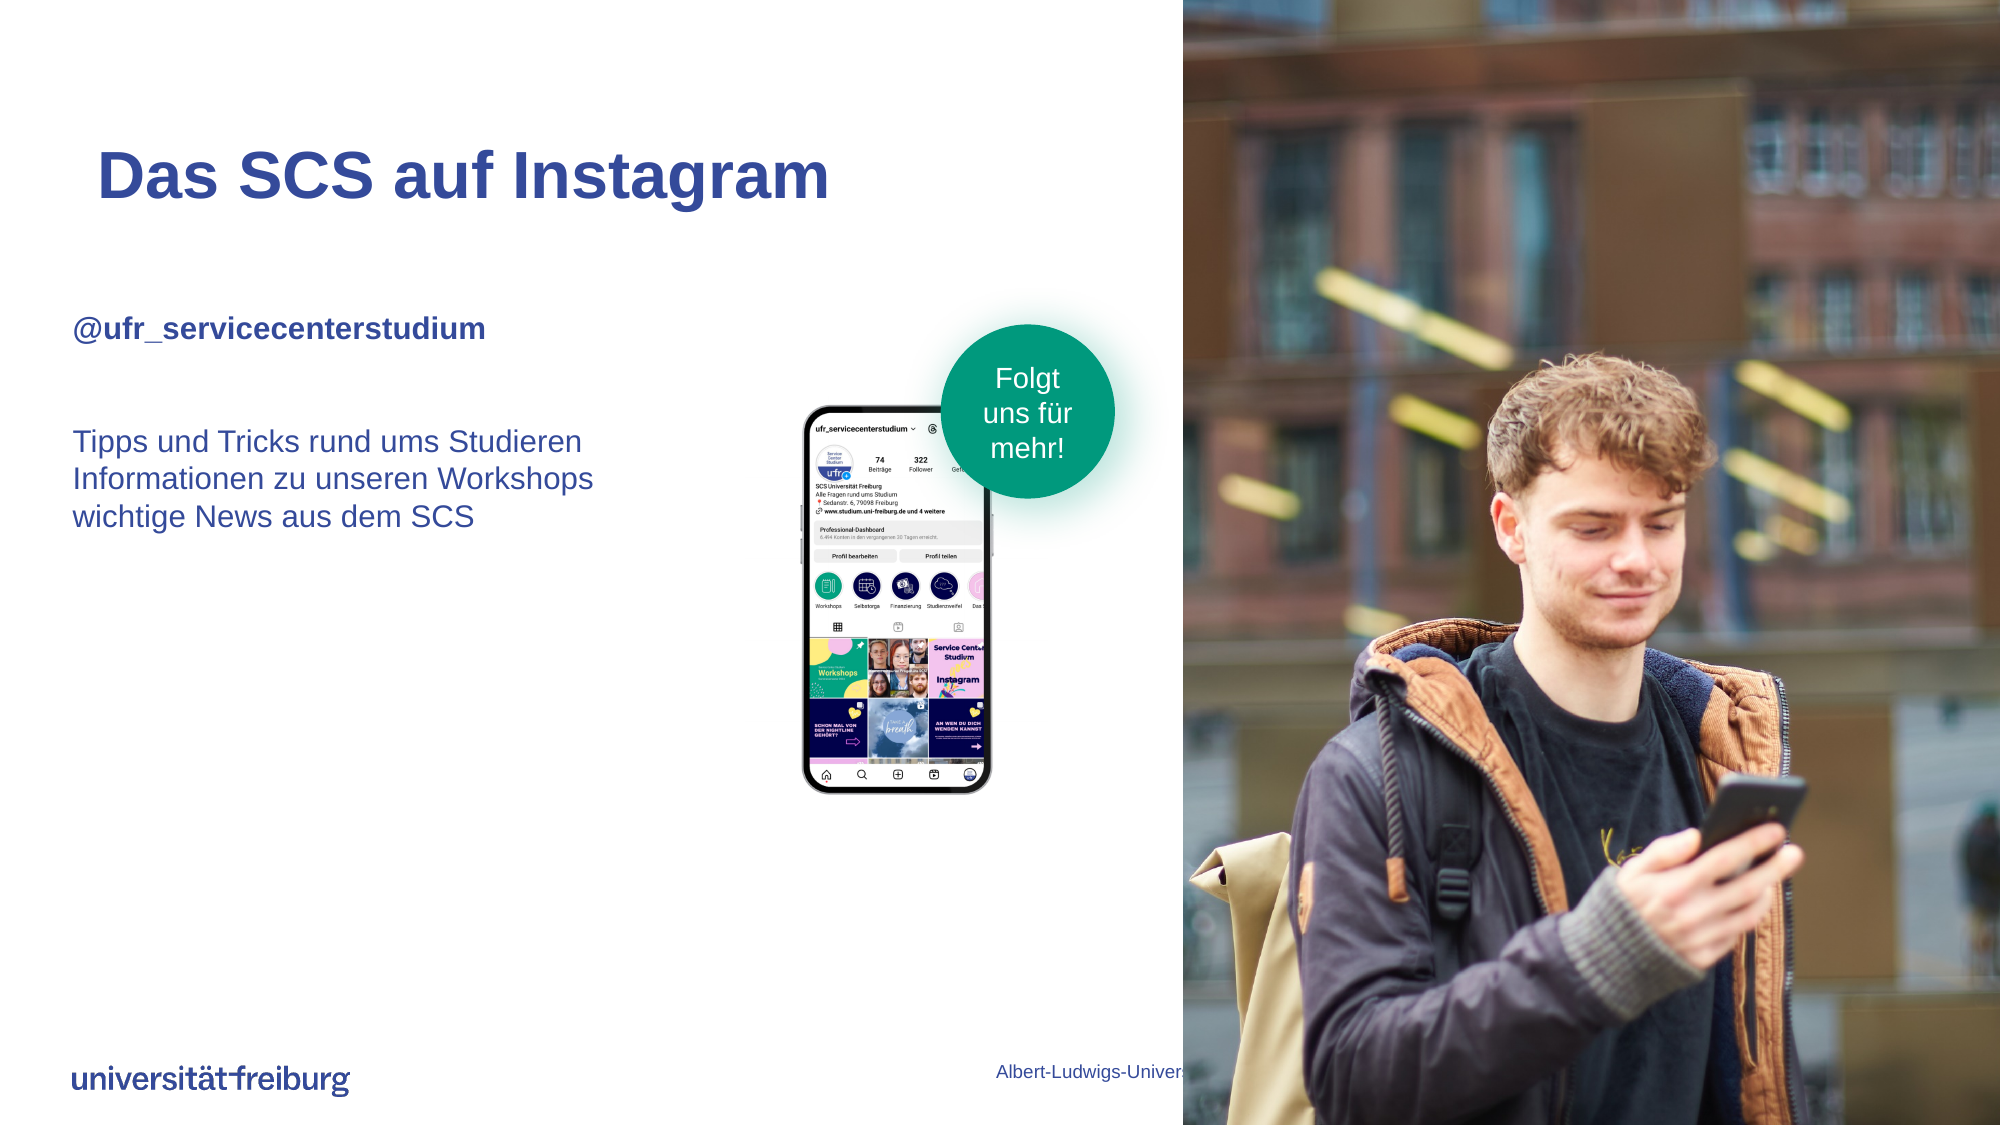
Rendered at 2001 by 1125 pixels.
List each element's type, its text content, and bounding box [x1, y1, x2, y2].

picture [1183, 0, 2000, 1125]
list @ufr_servicecenterstudium Tipps und Tricks rund ums Studieren Informationen zu unseren Workshops wichtige News aus dem SCS [72, 308, 897, 1018]
text_box Das SCS auf Instagram [97, 84, 1183, 273]
picture [745, 395, 1048, 801]
text_box Folgt uns für mehr! [941, 323, 1116, 498]
picture [72, 1065, 351, 1097]
footer Albert-Ludwigs-Universität Freiburg | Service Center Studium [488, 1060, 1183, 1090]
